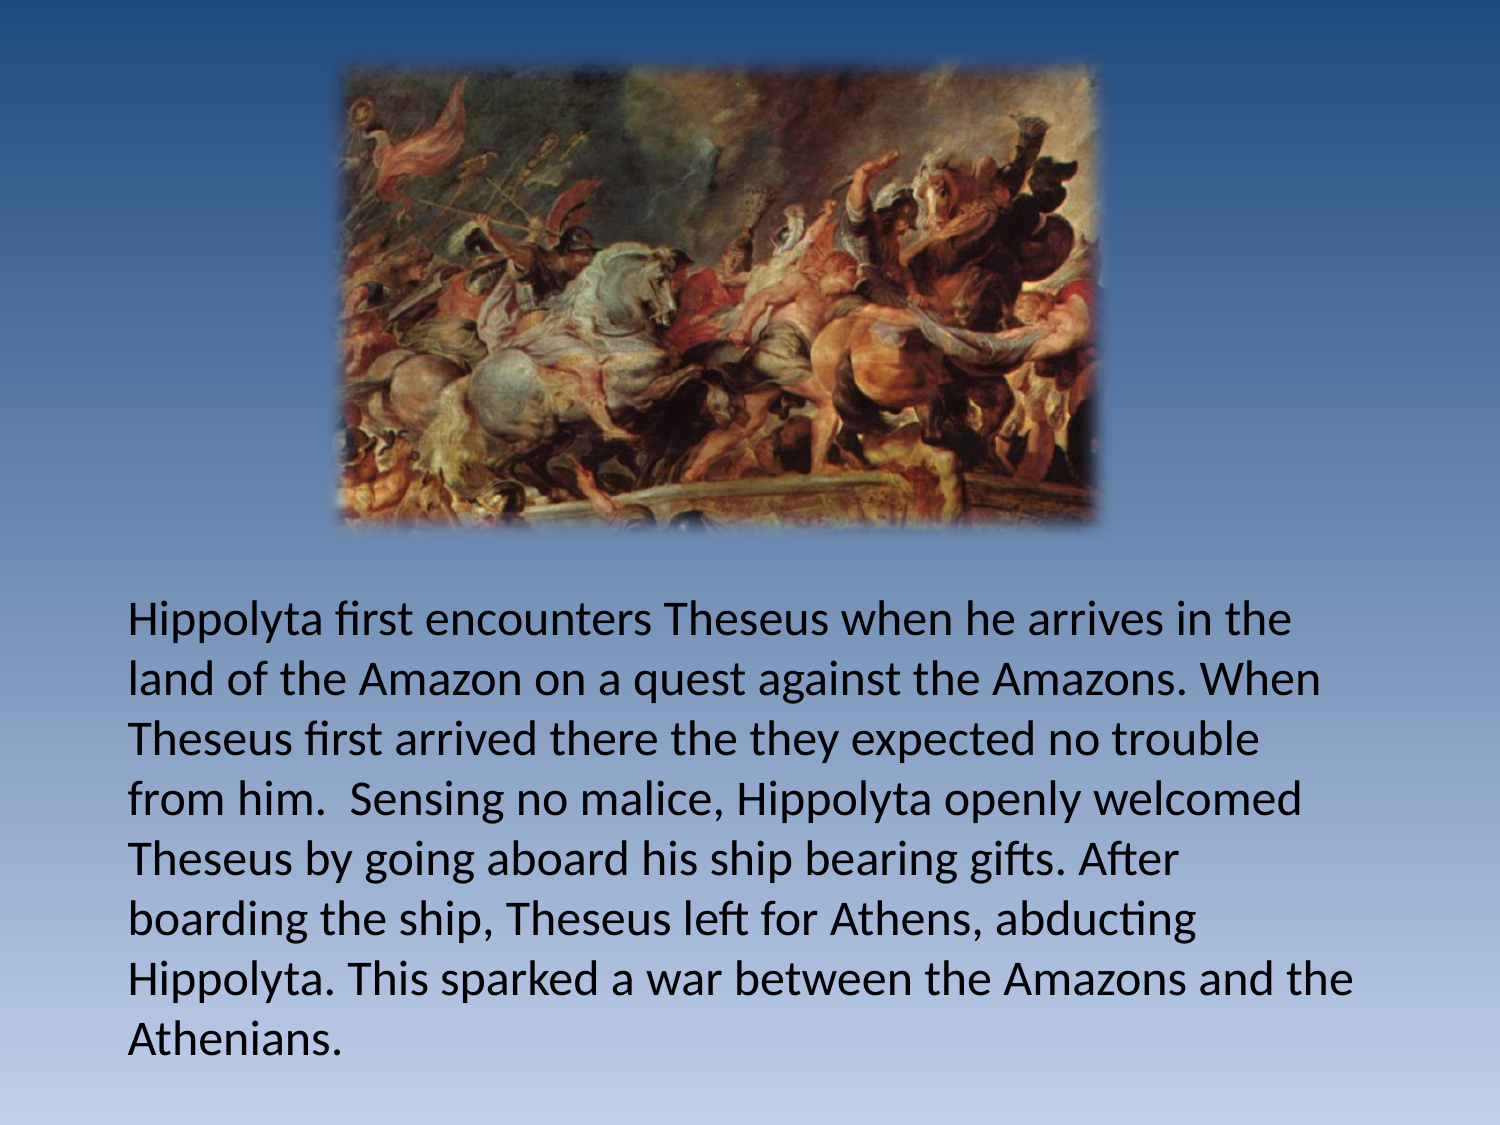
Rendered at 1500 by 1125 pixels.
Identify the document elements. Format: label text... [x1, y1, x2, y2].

text_box Hippolyta first encounters Theseus when he arrives in the land of the Amazon on a quest against the Amazons. When Theseus first arrived there the they expected no trouble from him. Sensing no malice, Hippolyta openly welcomed Theseus by going aboard his ship bearing gifts. After boarding the ship, Theseus left for Athens, abducting Hippolyta. This sparked a war between the Amazons and the Athenians. [112, 577, 1375, 1073]
picture [324, 49, 1113, 541]
